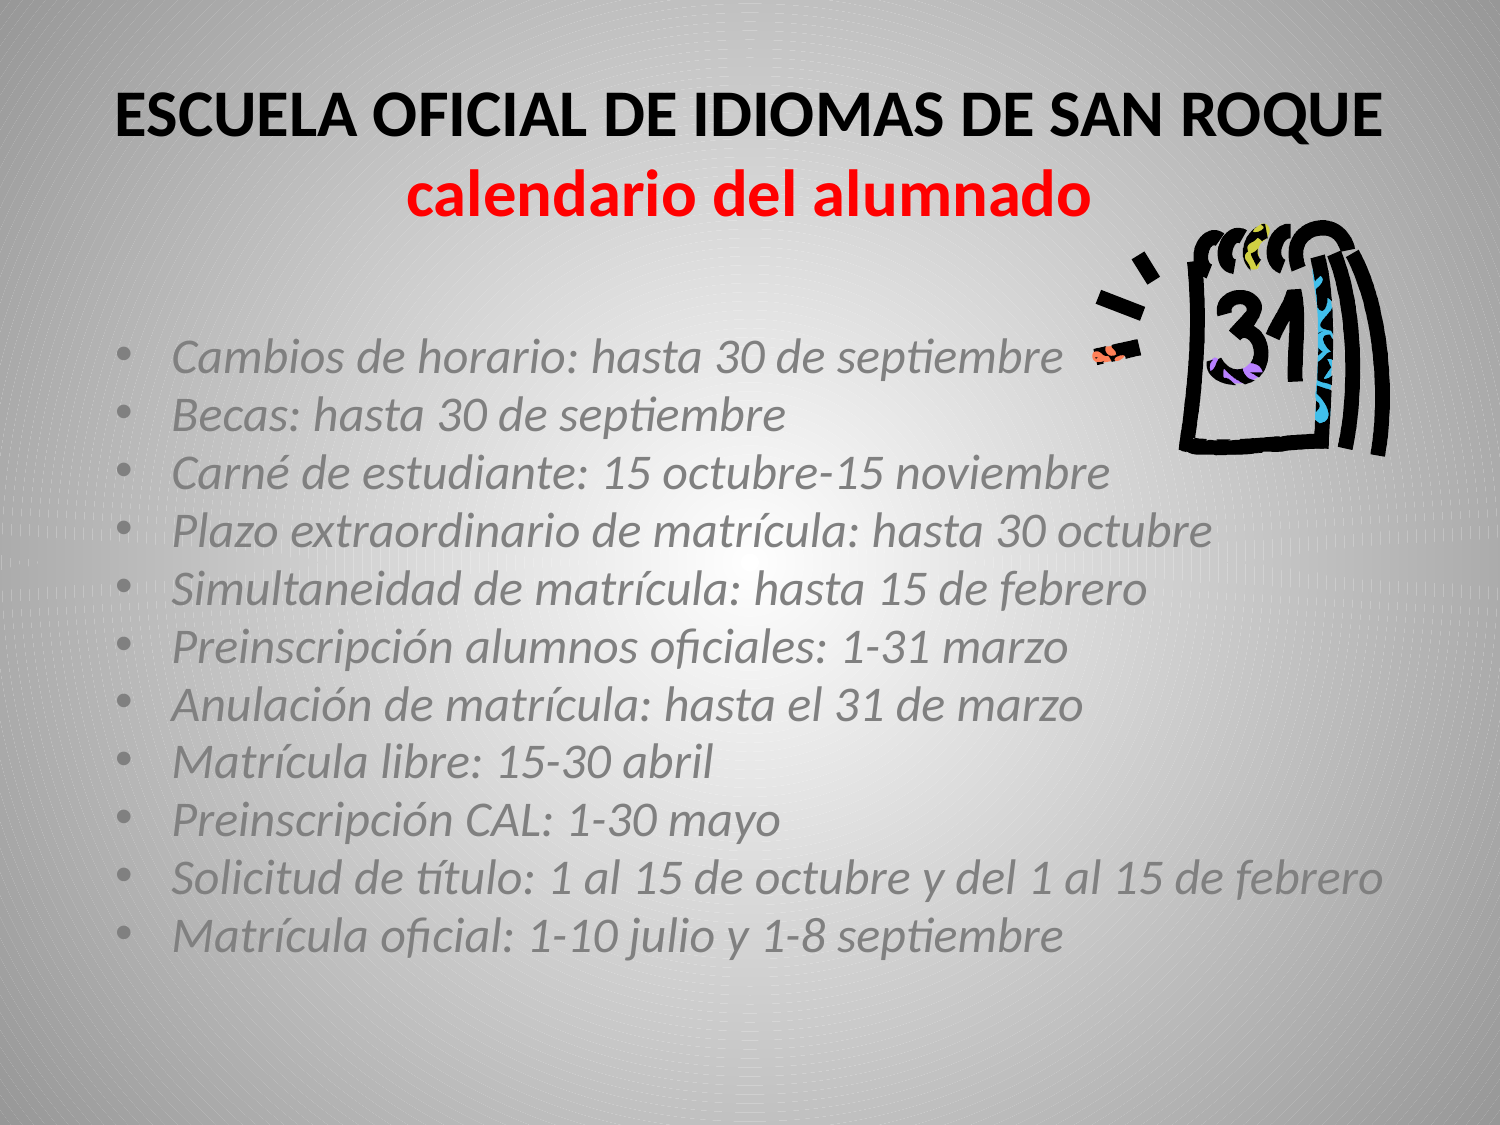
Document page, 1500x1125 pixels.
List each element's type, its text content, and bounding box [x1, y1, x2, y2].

list Cambios de horario: hasta 30 de septiembre Becas: hasta 30 de septiembre Carné de estudiante: 15 octubre-15 noviembre Plazo extraordinario de matrícula: hasta 30 octubre Simultaneidad de matrícula: hasta 15 de febrero Preinscripción alumnos oficiales: 1-31 marzo Anulación de matrícula: hasta el 31 de marzo Matrícula libre: 15-30 abril Preinscripción CAL: 1-30 mayo Solicitud de título: 1 al 15 de octubre y del 1 al 15 de febrero Matrícula oficial: 1-10 julio y 1-8 septiembre [100, 302, 1430, 1012]
title ESCUELA OFICIAL DE IDIOMAS DE SAN ROQUE calendario del alumnado [74, 66, 1426, 233]
picture [1092, 219, 1391, 457]
